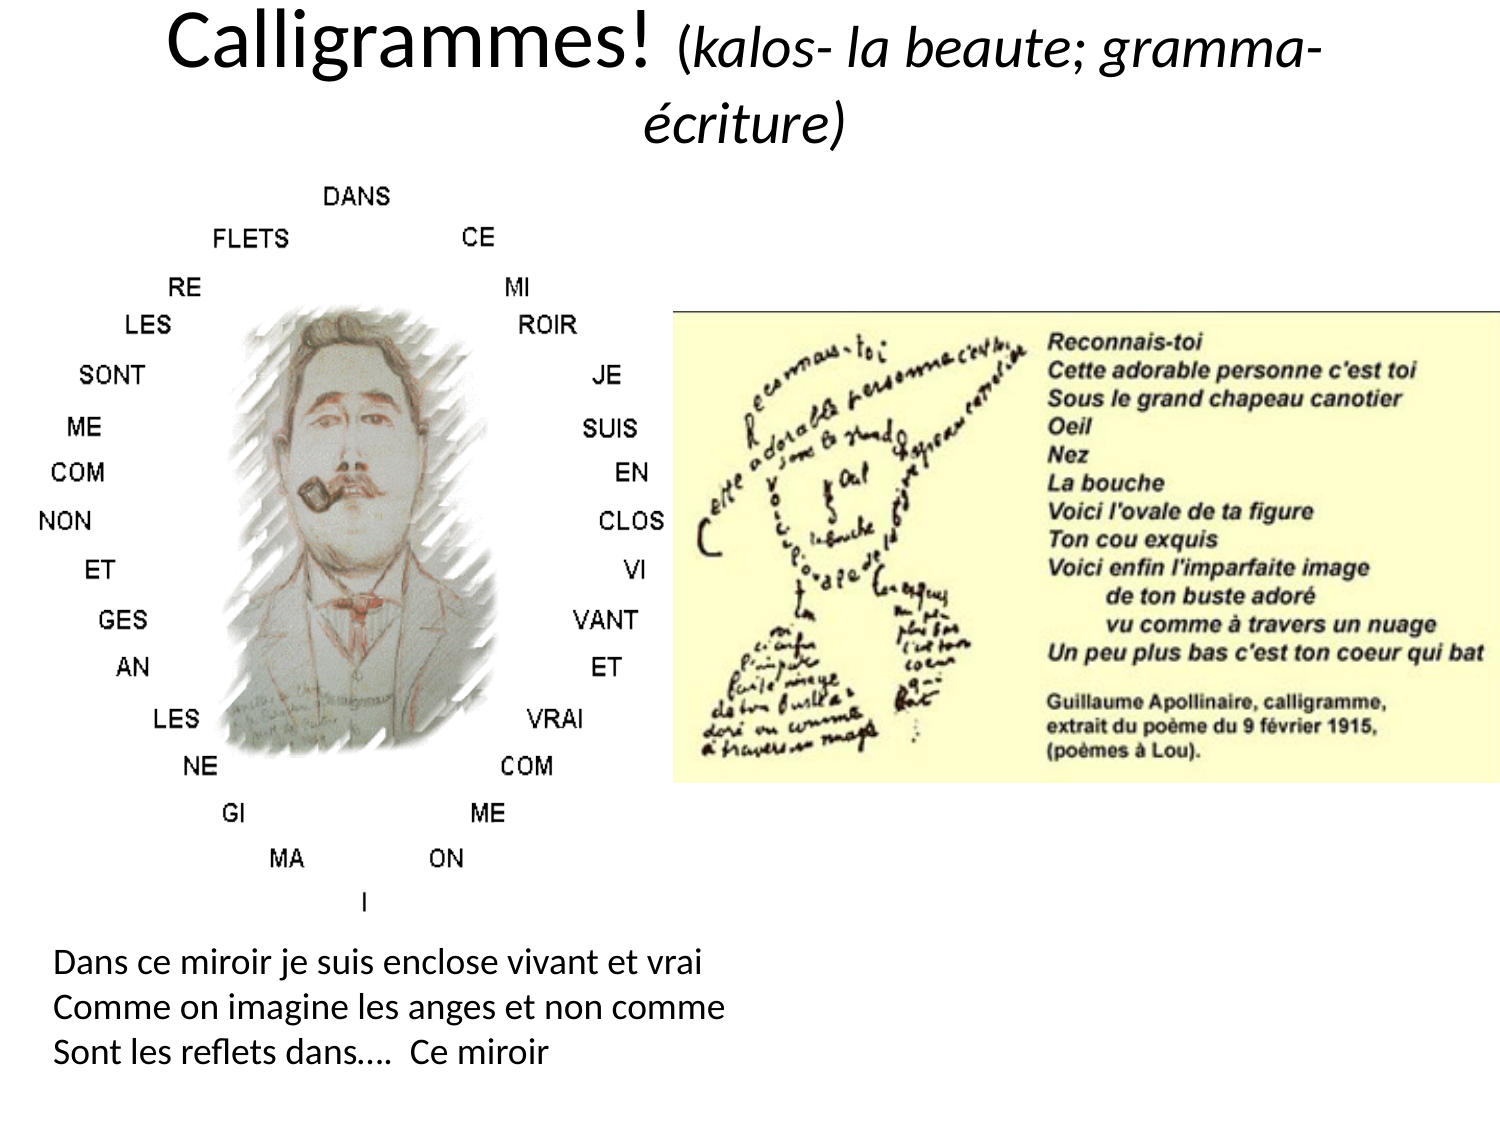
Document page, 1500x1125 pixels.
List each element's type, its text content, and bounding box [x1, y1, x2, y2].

text_box Dans ce miroir je suis enclose vivant et vrai Comme on imagine les anges et non comme Sont les reflets dans…. Ce miroir [38, 929, 742, 1080]
picture [672, 311, 1500, 783]
title Calligrammes! (kalos- la beaute; gramma- écriture) [70, 0, 1421, 163]
picture [33, 179, 670, 915]
